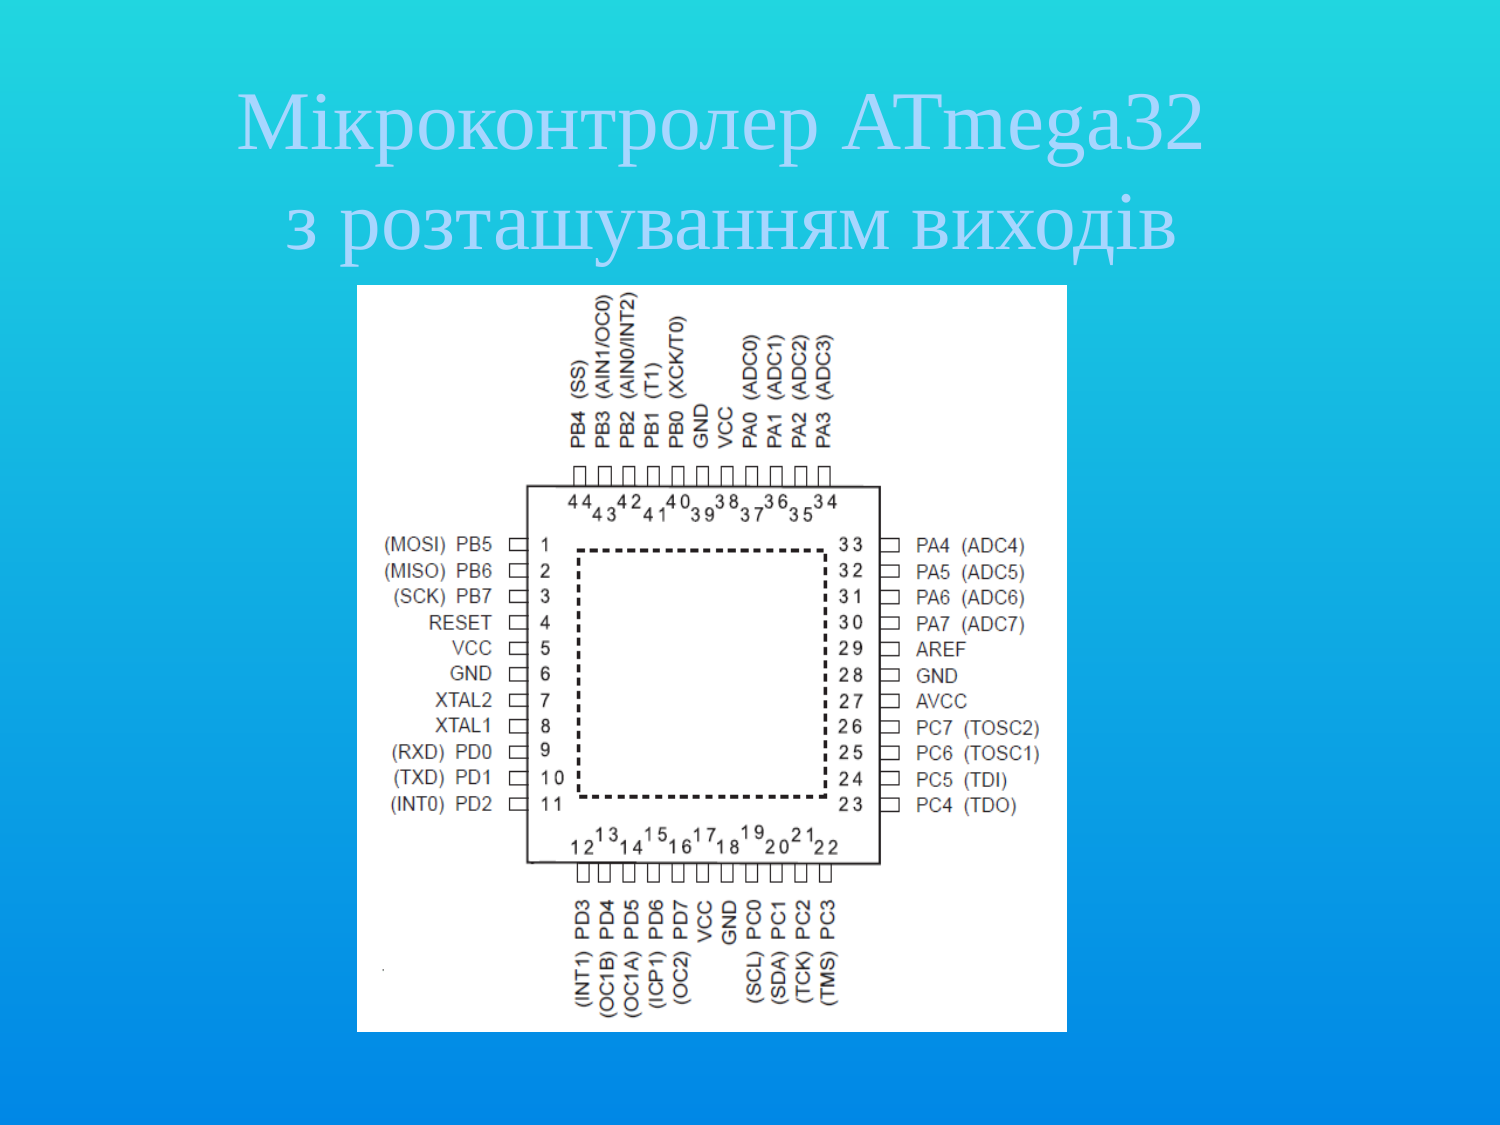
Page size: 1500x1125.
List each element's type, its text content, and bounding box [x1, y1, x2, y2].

text_box Мікроконтролер ATmega32 з розташуванням виходів [0, 58, 1465, 274]
picture [357, 285, 1067, 1032]
